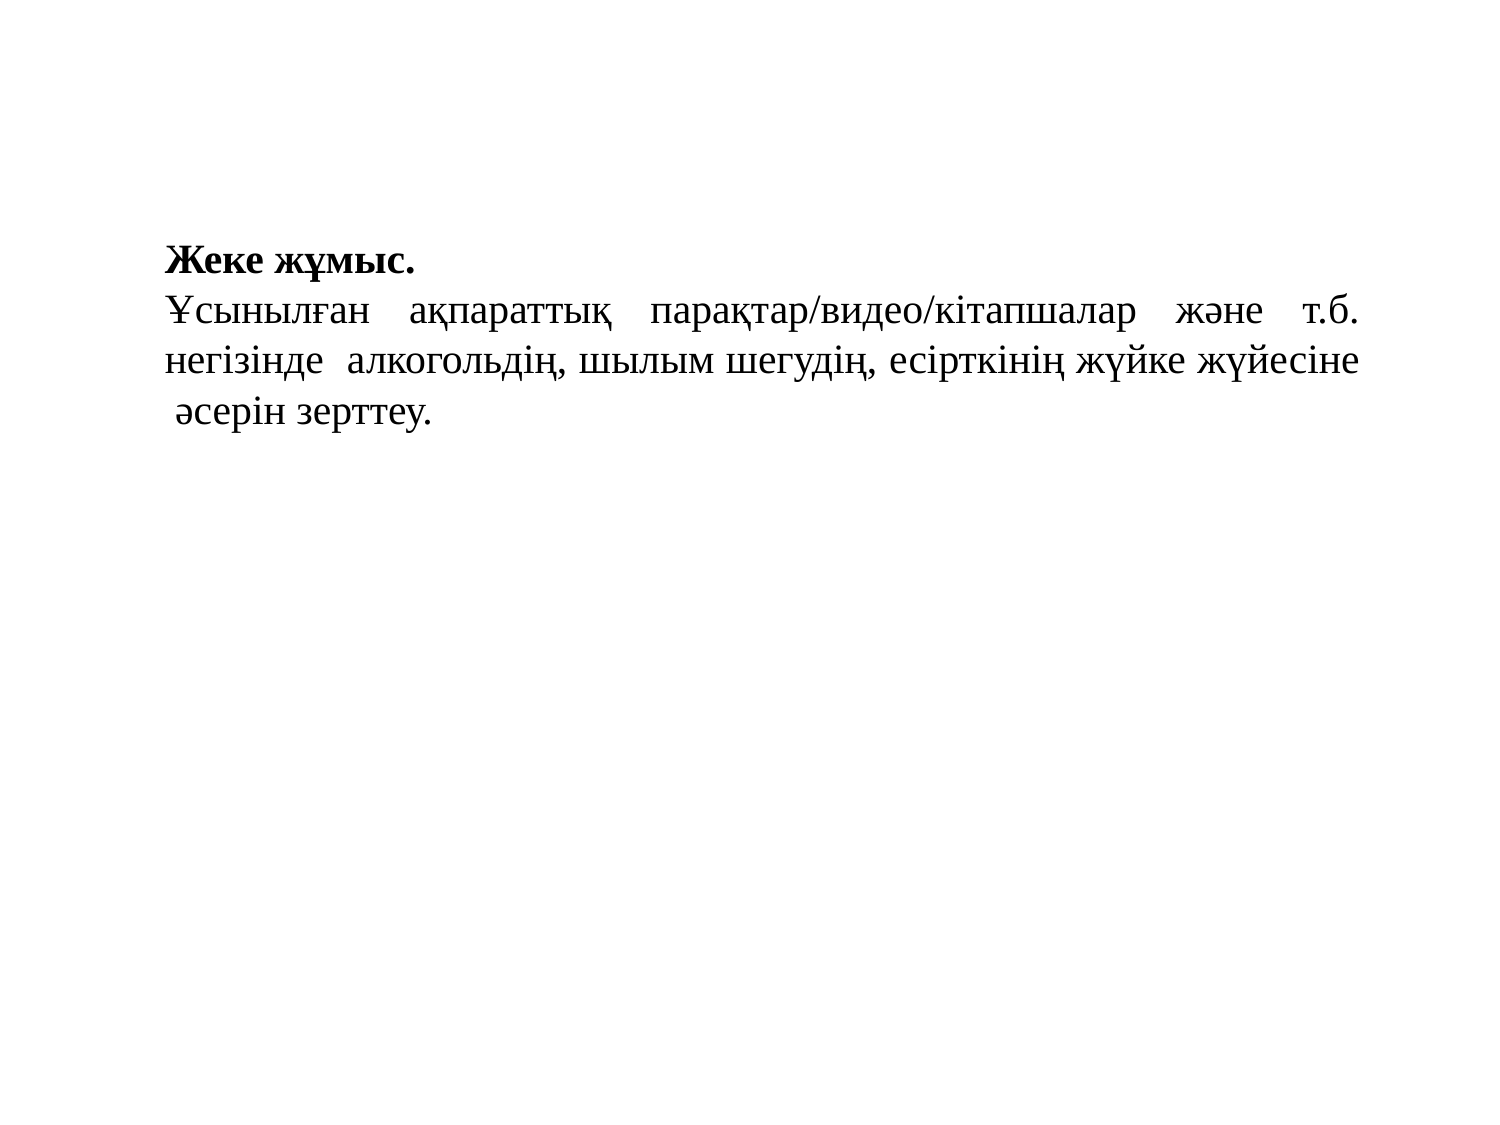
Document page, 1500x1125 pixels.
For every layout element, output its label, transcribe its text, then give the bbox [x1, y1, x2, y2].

text_box Жеке жұмыс. Ұсынылған ақпараттық парақтар/видео/кітапшалар және т.б. негізінде алкогольдің, шылым шегудің, есірткінің жүйке жүйесіне әсерін зерттеу. [150, 224, 1375, 640]
